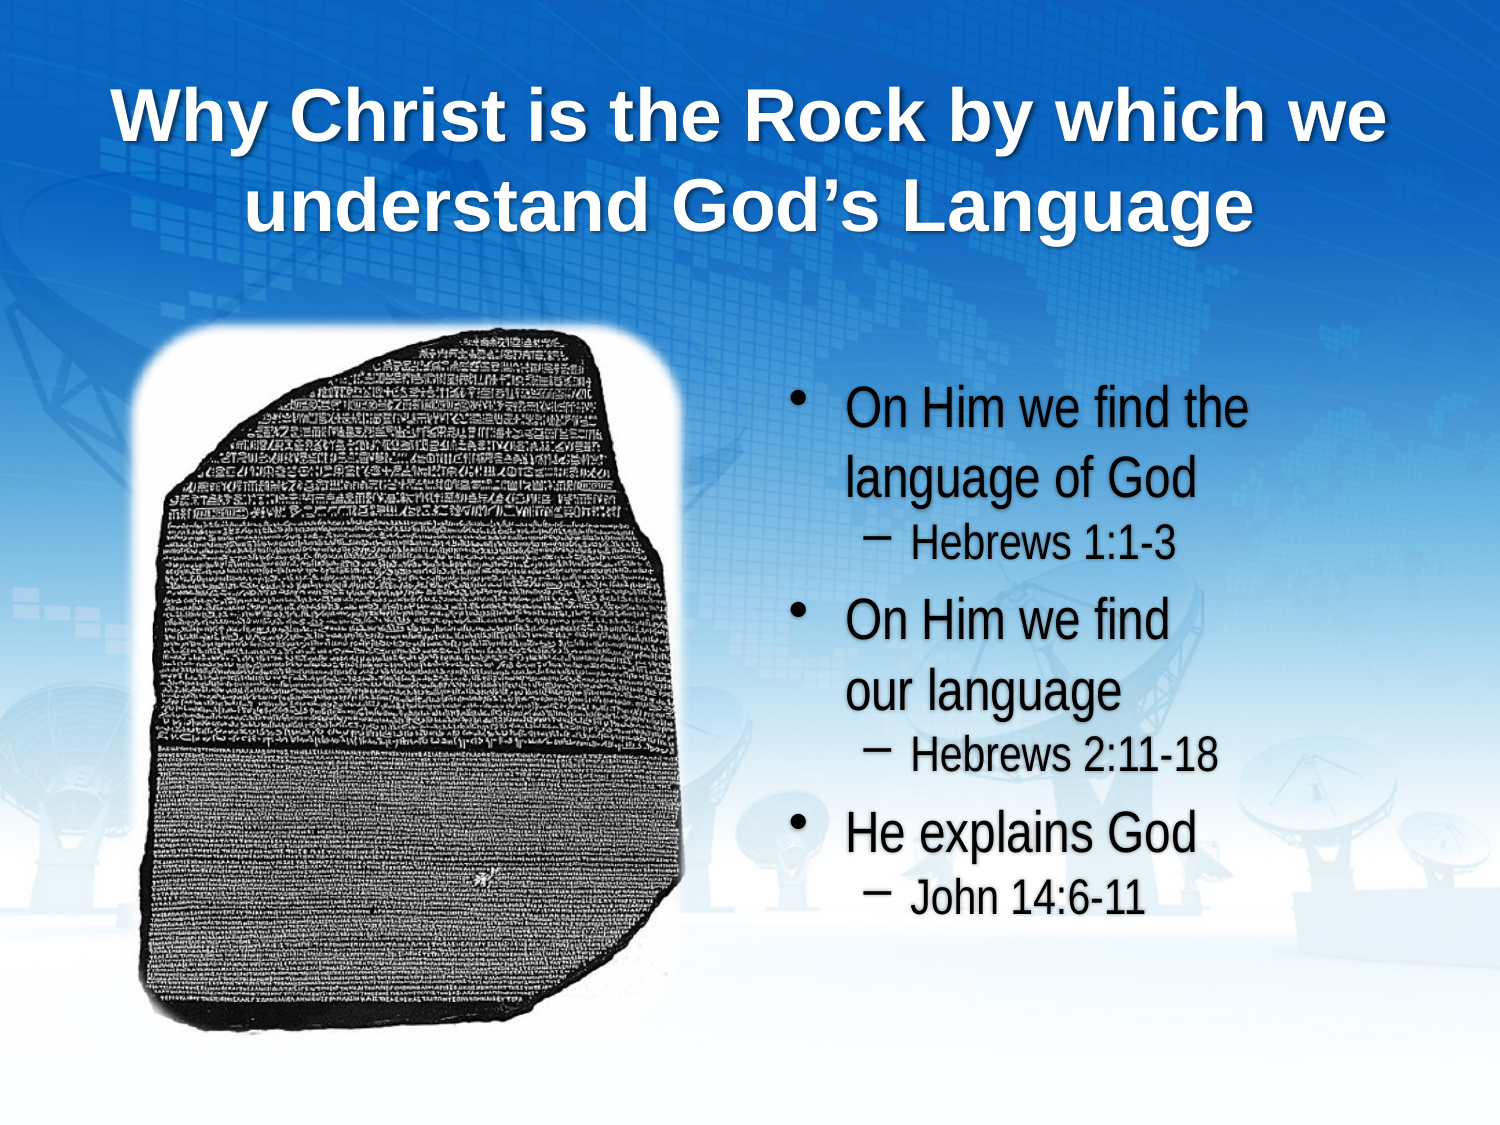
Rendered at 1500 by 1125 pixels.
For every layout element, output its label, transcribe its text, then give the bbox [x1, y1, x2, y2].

title Why Christ is the Rock by which we understand God’s Language [74, 62, 1426, 251]
picture [0, 0, 1500, 1125]
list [121, 314, 692, 1045]
list On Him we find the language of God Hebrews 1:1-3 On Him we find our language Hebrews 2:11-18 He explains God John 14:6-11 [773, 361, 1379, 965]
